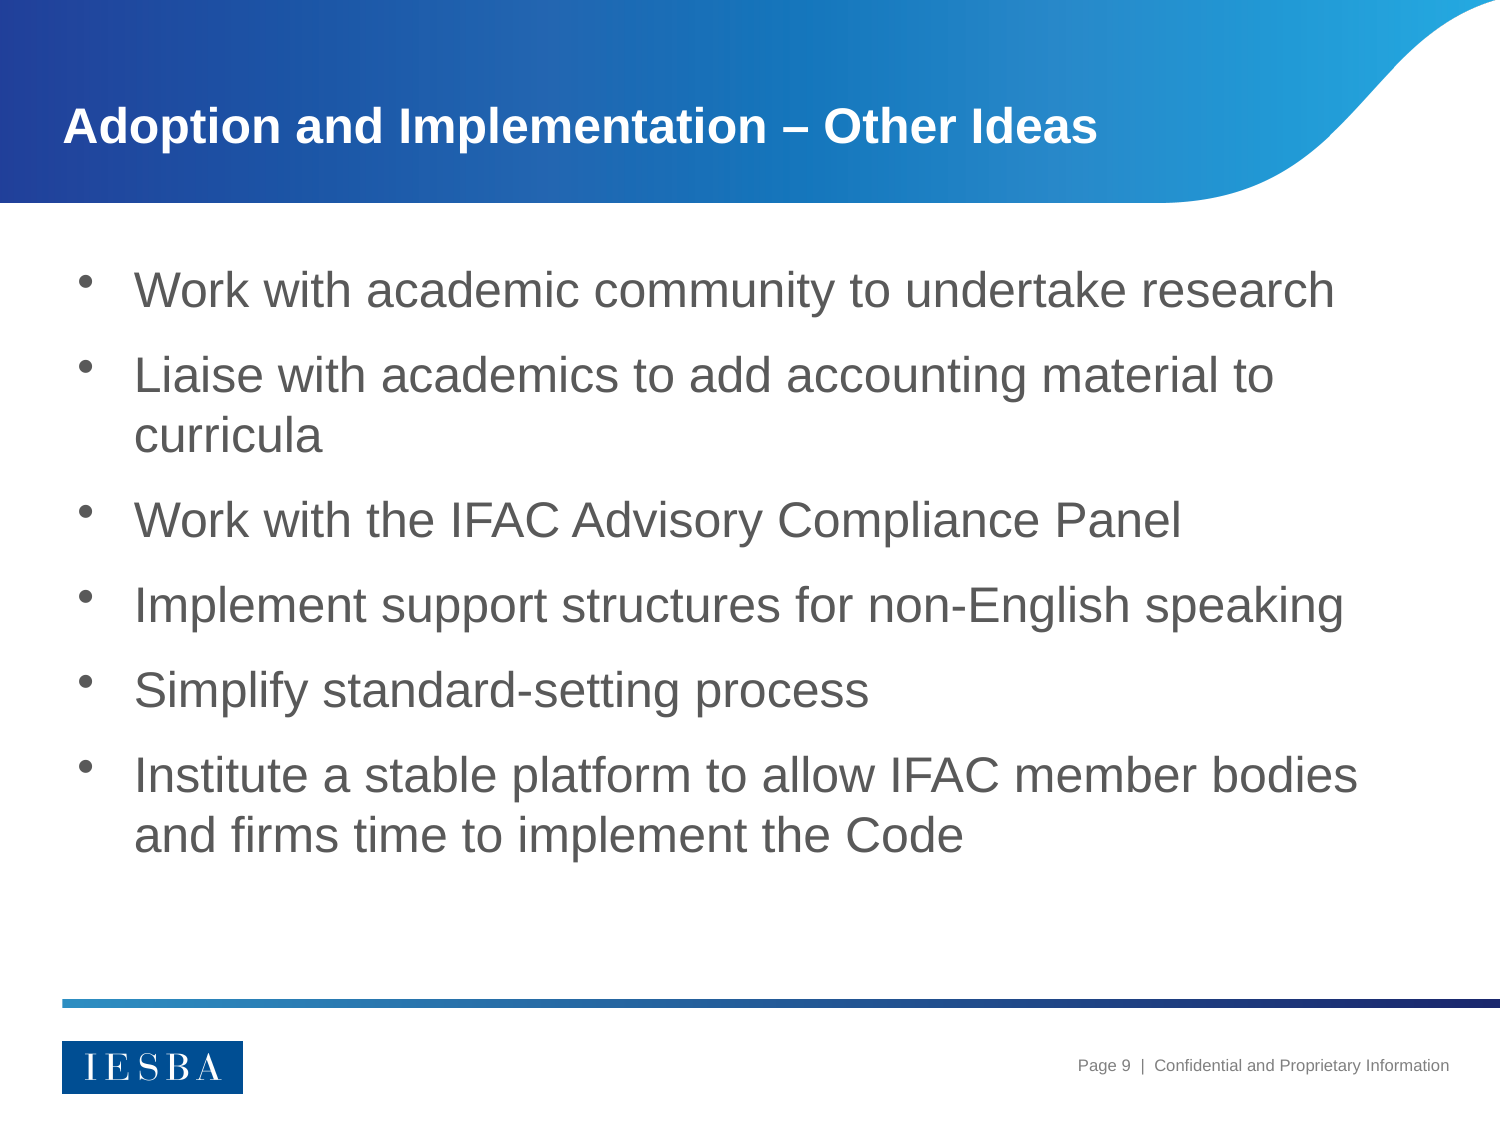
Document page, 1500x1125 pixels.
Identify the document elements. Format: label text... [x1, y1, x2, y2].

list Work with academic community to undertake research Liaise with academics to add accounting material to curricula Work with the IFAC Advisory Compliance Panel Implement support structures for non-English speaking Simplify standard-setting process Institute a stable platform to allow IFAC member bodies and firms time to implement the Code [62, 249, 1450, 975]
picture [62, 1041, 243, 1094]
picture [0, 0, 1497, 203]
title Adoption and Implementation – Other Ideas [62, 79, 1338, 167]
